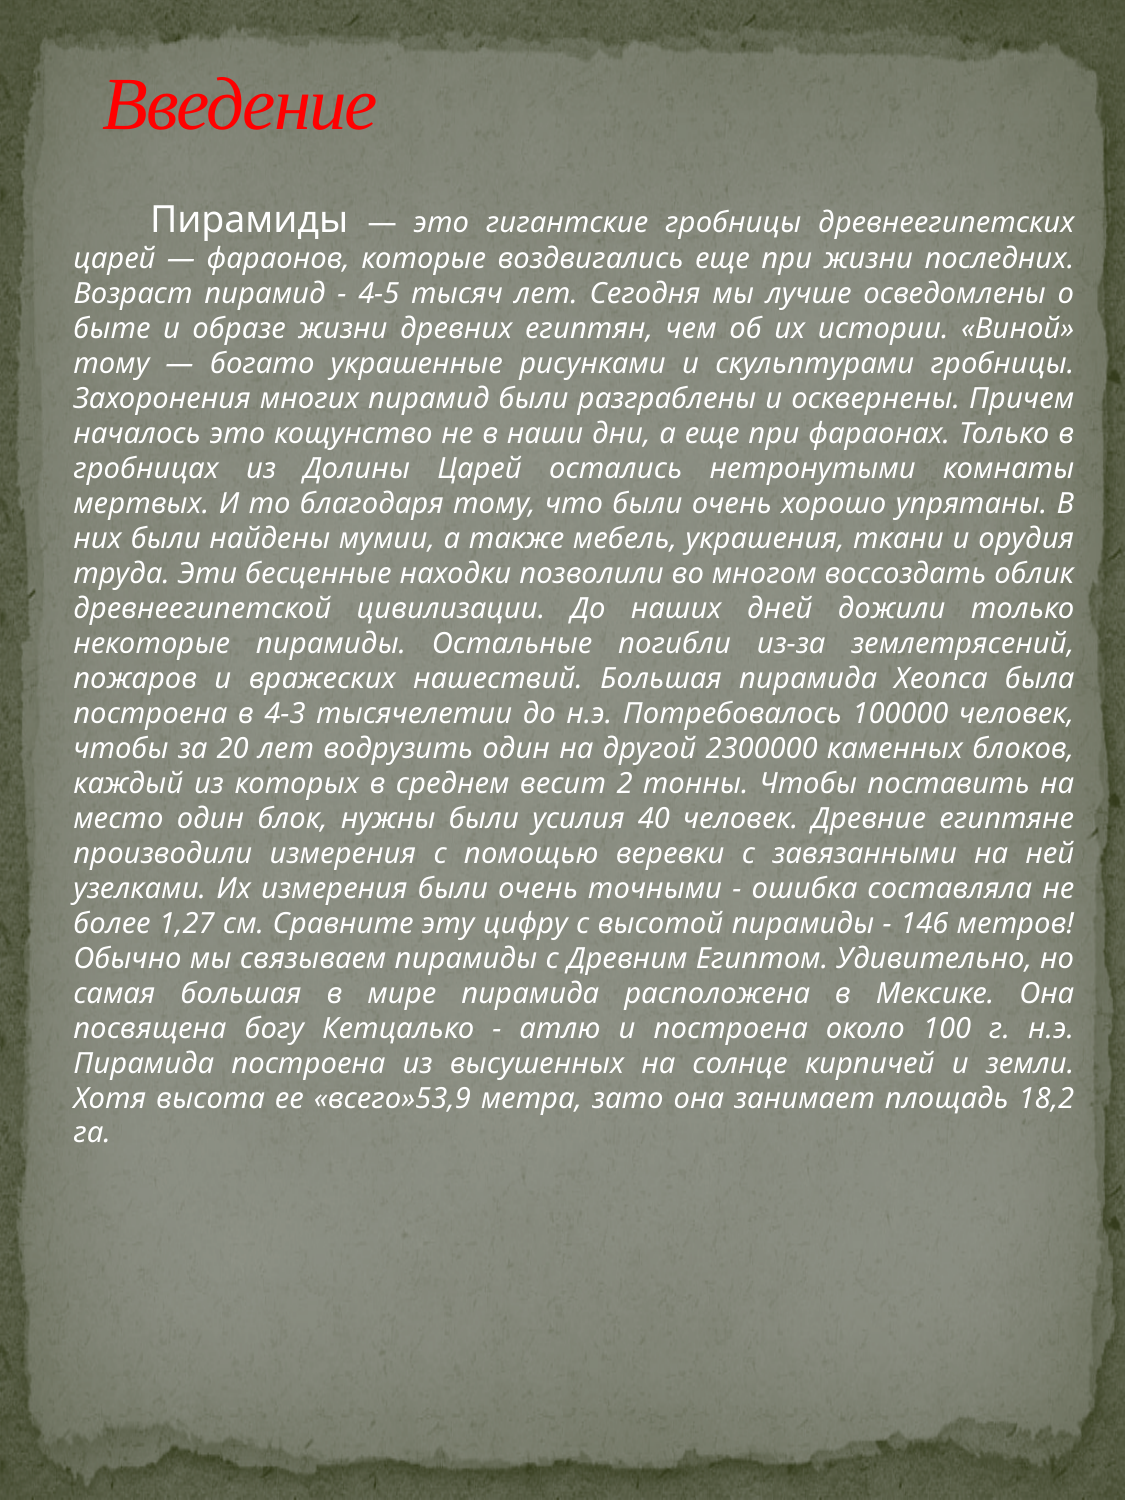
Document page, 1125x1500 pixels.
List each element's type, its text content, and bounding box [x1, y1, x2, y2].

text_box Пирамиды — это гигантские гробницы древнеегипетских царей — фараонов, которые воздвигались еще при жизни последних. Возраст пирамид - 4-5 тысяч лет. Сегодня мы лучше осведомлены о быте и образе жизни древних египтян, чем об их истории. «Виной» тому — богато украшенные рисунками и скульптурами гробницы. Захоронения многих пирамид были разграблены и осквернены. Причем началось это кощунство не в наши дни, а еще при фараонах. Только в гробницах из Долины Царей остались нетронутыми комнаты мертвых. И то благодаря тому, что были очень хорошо упрятаны. В них были найдены мумии, а также мебель, украшения, ткани и орудия труда. Эти бесценные находки позволили во многом воссоздать облик древнеегипетской цивилизации. До наших дней дожили только некоторые пирамиды. Остальные погибли из-за землетрясений, пожаров и вражеских нашествий. Большая пирамида Хеопса была построена в 4-3 тысячелетии до н.э. Потребовалось 100000 человек, чтобы за 20 лет водрузить один на другой 2300000 каменных блоков, каждый из которых в среднем весит 2 тонны. Чтобы поставить на место один блок, нужны были усилия 40 человек. Древние египтяне производили измерения с помощью веревки с завязанными на ней узелками. Их измерения были очень точными - ошибка составляла не более 1,27 см. Сравните эту цифру с высотой пирамиды - 146 метров! Обычно мы связываем пирамиды с Древним Египтом. Удивительно, но самая большая в мире пирамида расположена в Мексике. Она посвящена богу Кетцалько - атлю и построена около 100 г. н.э. Пирамида построена из высушенных на солнце кирпичей и земли. Хотя высота ее «всего»53,9 метра, зато она занимает площадь 18,2 га. [58, 187, 1090, 1157]
text_box Введение [0, 46, 504, 152]
